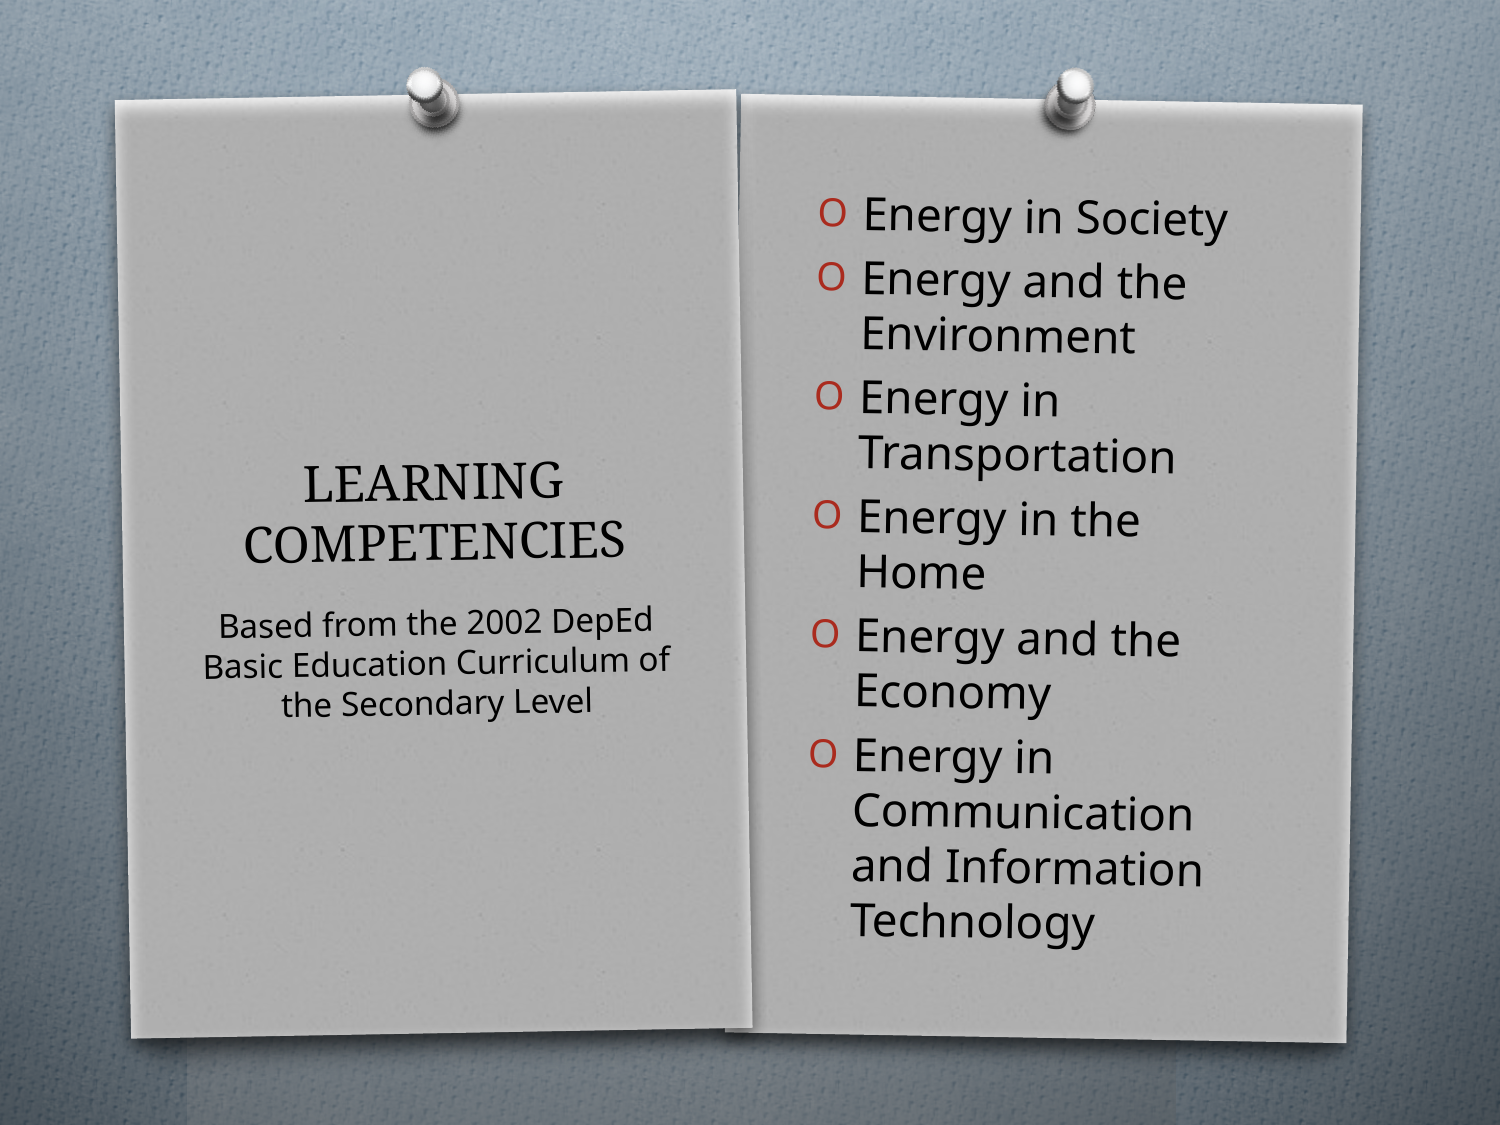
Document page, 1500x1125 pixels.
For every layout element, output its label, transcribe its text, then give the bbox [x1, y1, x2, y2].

picture [1016, 41, 1138, 162]
picture [375, 33, 497, 157]
title LEARNING COMPETENCIES [179, 326, 687, 583]
list Energy in Society Energy and the Environment Energy in Transportation Energy in the Home Energy and the Economy Energy in Communication and Information Technology [789, 184, 1299, 952]
list Based from the 2002 DepEd Basic Education Curriculum of the Secondary Level [185, 590, 692, 944]
